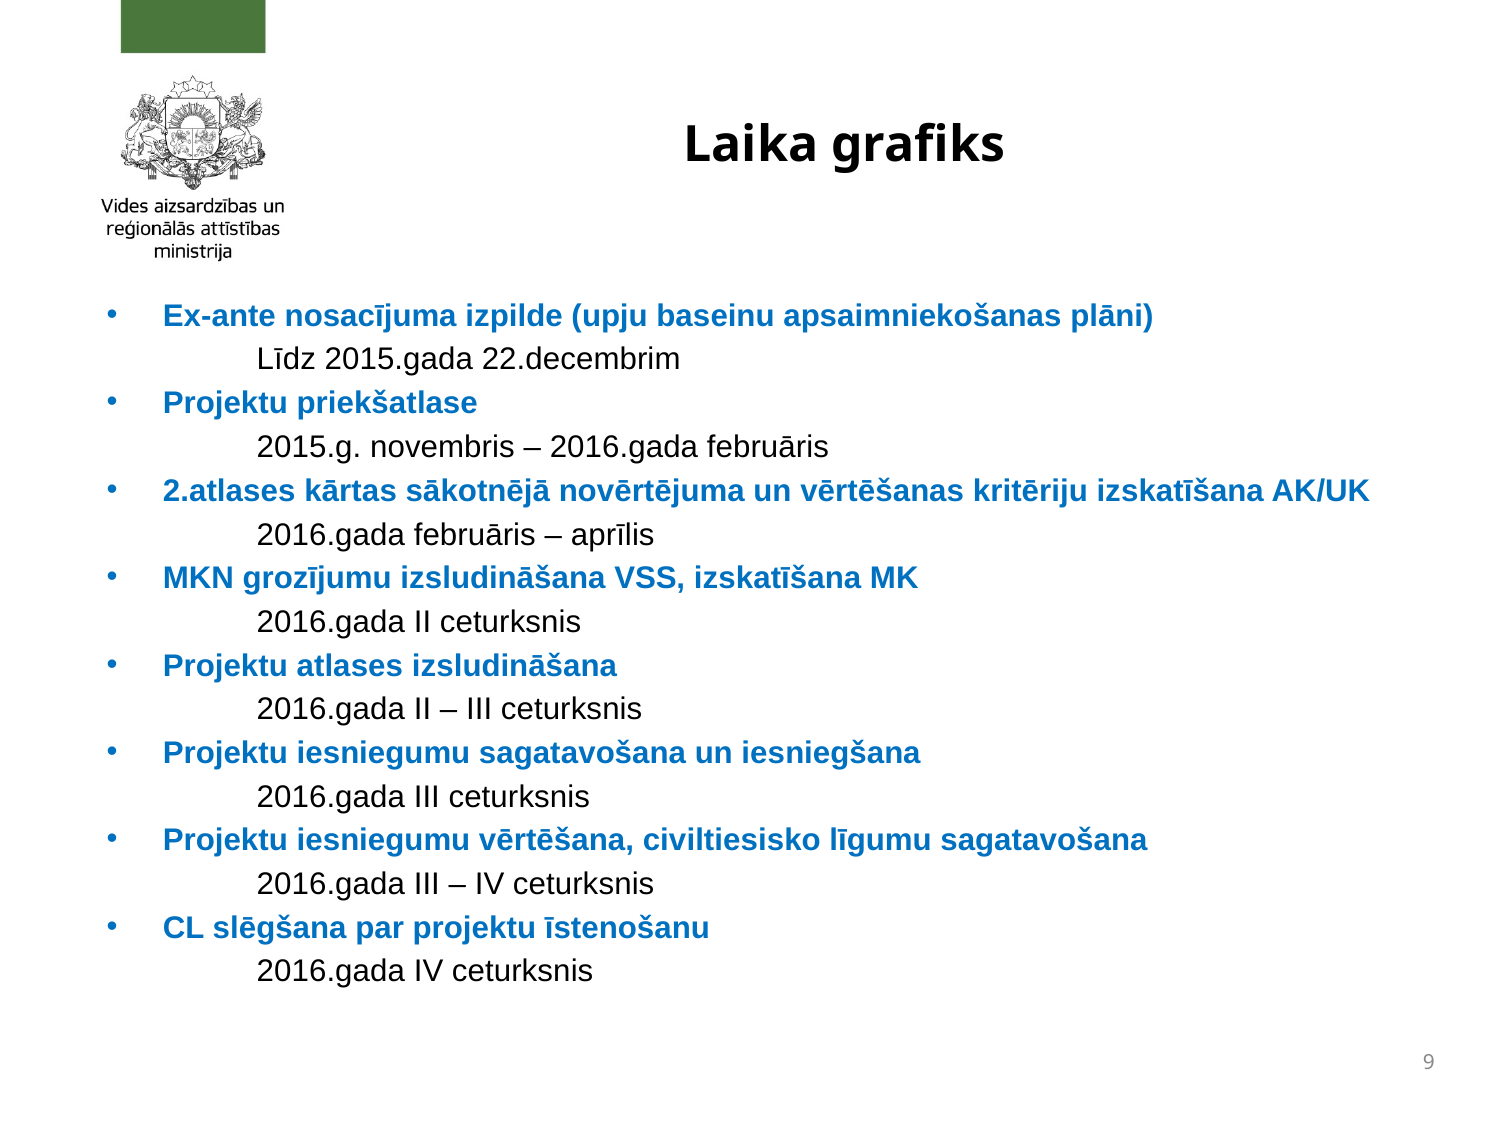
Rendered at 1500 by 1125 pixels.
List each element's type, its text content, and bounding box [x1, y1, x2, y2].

title Laika grafiks [344, 103, 1345, 216]
list Ex-ante nosacījuma izpilde (upju baseinu apsaimniekošanas plāni) Līdz 2015.gada 22.decembrim Projektu priekšatlase 2015.g. novembris – 2016.gada februāris 2.atlases kārtas sākotnējā novērtējuma un vērtēšanas kritēriju izskatīšana AK/UK 2016.gada februāris – aprīlis MKN grozījumu izsludināšana VSS, izskatīšana MK 2016.gada II ceturksnis Projektu atlases izsludināšana 2016.gada II – III ceturksnis Projektu iesniegumu sagatavošana un iesniegšana 2016.gada III ceturksnis Projektu iesniegumu vērtēšana, civiltiesisko līgumu sagatavošana 2016.gada III – IV ceturksnis CL slēgšana par projektu īstenošanu 2016.gada IV ceturksnis [90, 287, 1473, 1055]
slide_number 9 [1400, 1037, 1450, 1088]
picture [48, 0, 338, 321]
